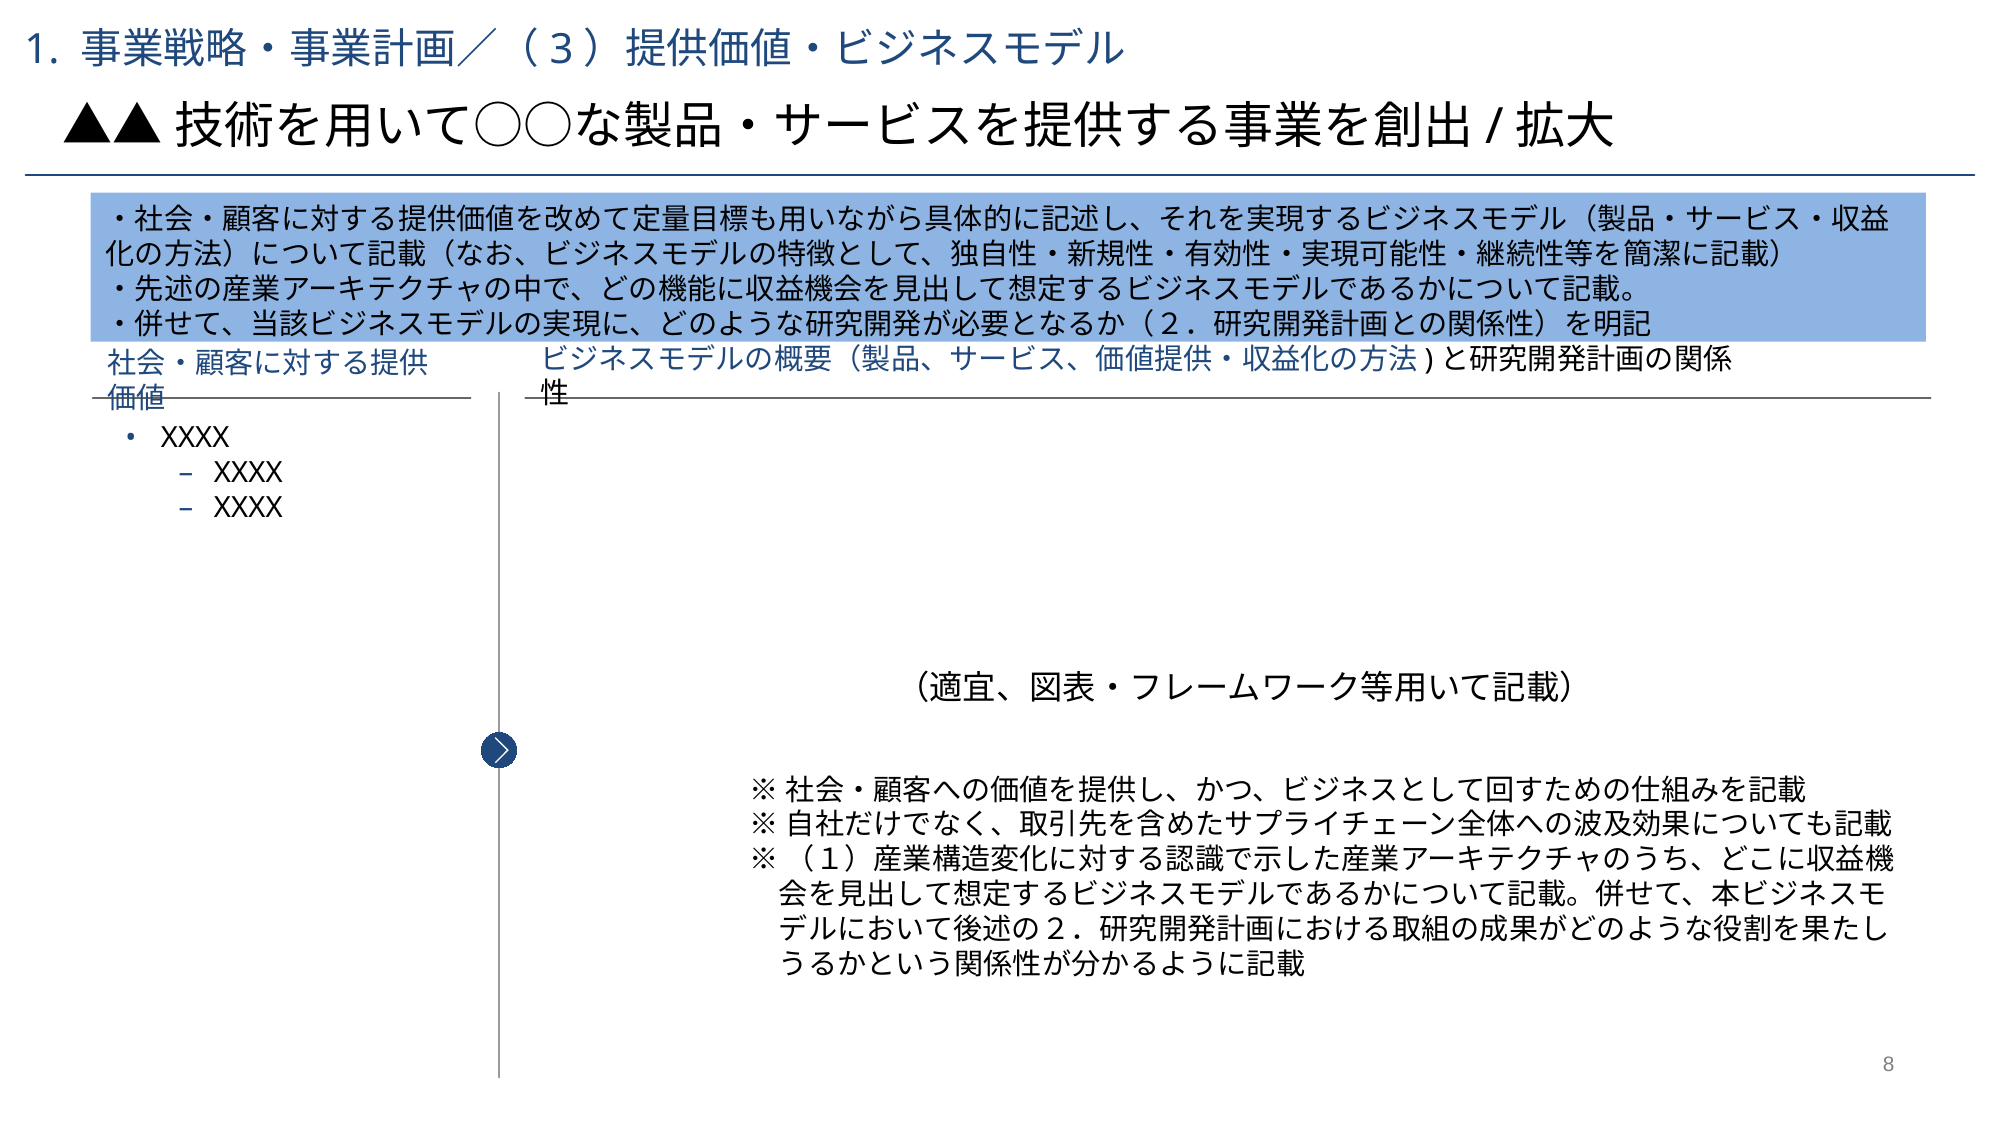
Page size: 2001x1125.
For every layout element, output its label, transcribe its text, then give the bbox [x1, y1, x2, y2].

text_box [481, 732, 517, 768]
text_box ▲▲技術を用いて○○な製品・サービスを提供する事業を創出/拡大 [62, 100, 1908, 155]
text_box 1. 事業戦略・事業計画／（3）提供価値・ビジネスモデル [24, 28, 1818, 74]
text_box XXXX XXXX XXXX [92, 410, 471, 1072]
text_box ・社会・顧客に対する提供価値を改めて定量目標も用いながら具体的に記述し、それを実現するビジネスモデル（製品・サービス・収益化の方法）について記載（なお、ビジネスモデルの特徴として、独自性・新規性・有効性・実現可能性・継続性等を簡潔に記載） ・先述の産業アーキテクチャの中で、どの機能に収益機会を見出して想定するビジネスモデルであるかについて記載。 ・併せて、当該ビジネスモデルの実現に、どのような研究開発が必要となるか（２．研究開発計画との関係性）を明記 [90, 192, 1927, 343]
text_box ビジネスモデルの概要（製品、サービス、価値提供・収益化の方法)と研究開発計画の関係性 [524, 399, 1767, 406]
text_box ビジネスモデルの概要（製品、サービス、価値提供・収益化の方法)と研究開発計画の関係性 [524, 344, 1767, 397]
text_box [92, 362, 471, 399]
text_box （適宜、図表・フレームワーク等用いて記載） ※社会・顧客への価値を提供し、かつ、ビジネスとして回すための仕組みを記載 ※自社だけでなく、取引先を含めたサプライチェーン全体への波及効果についても記載 ※（１）産業構造変化に対する認識で示した産業アーキテクチャのうち、どこに収益機会を見出して想定するビジネスモデルであるかについて記載。併せて、本ビジネスモデルにおいて後述の２．研究開発計画における取組の成果がどのような役割を果たしうるかという関係性が分かるように記載 [558, 657, 1931, 869]
